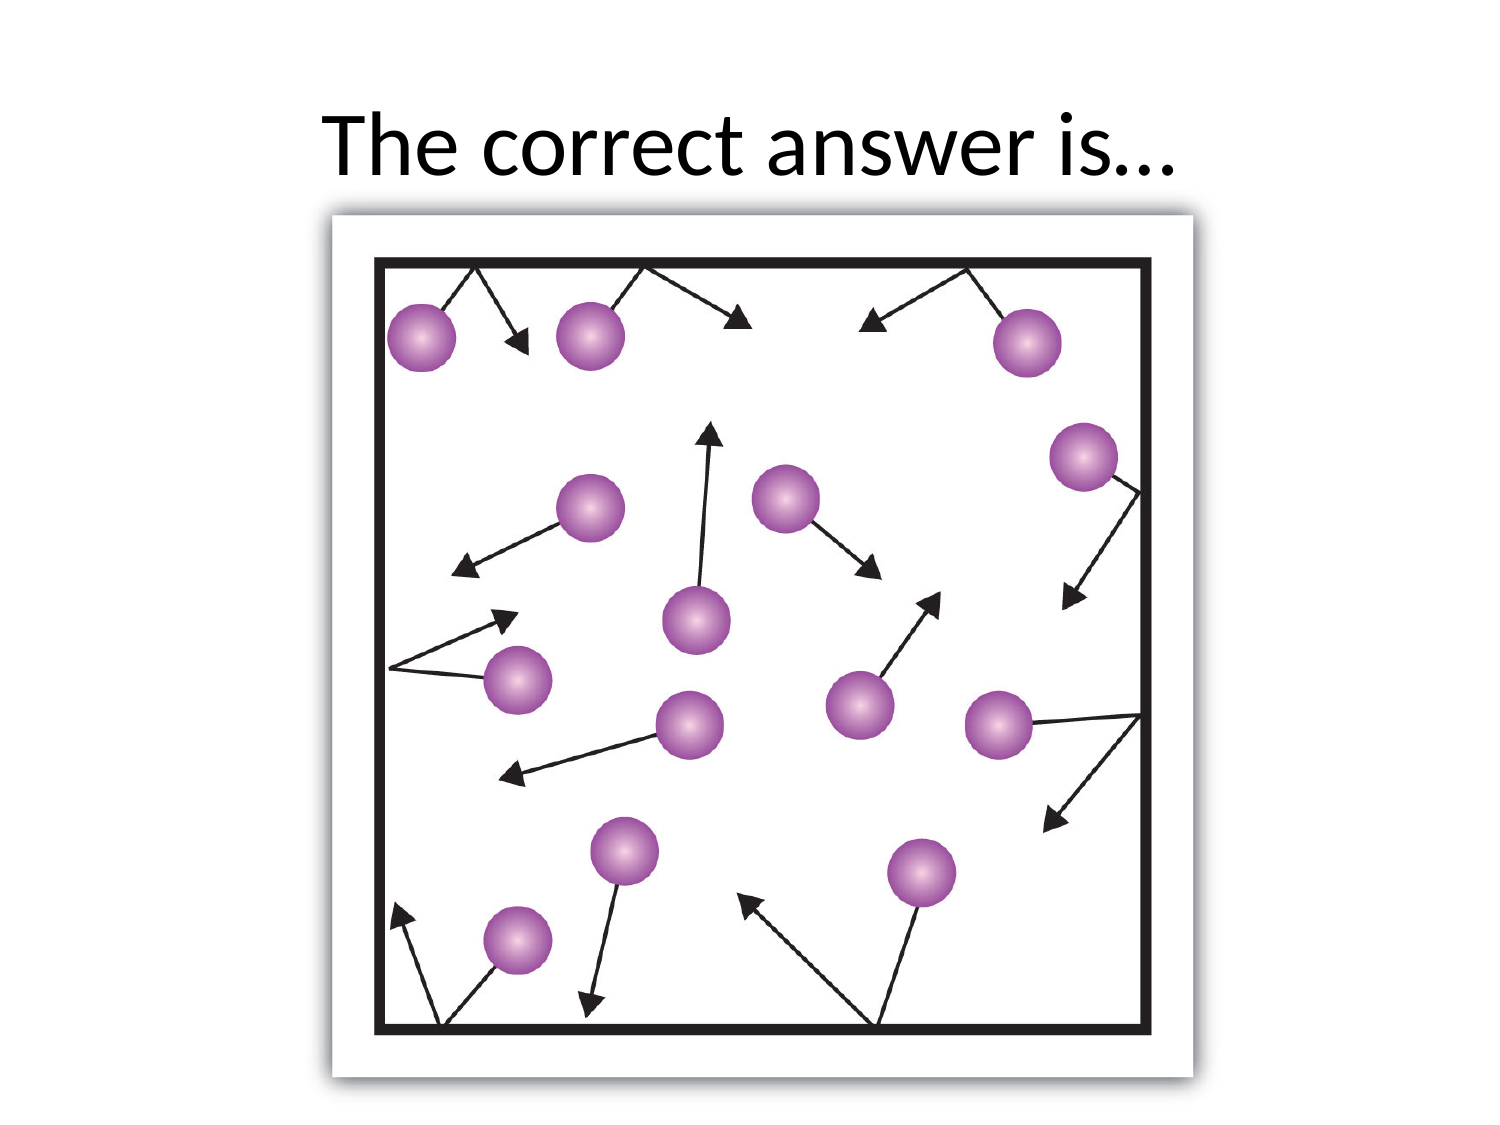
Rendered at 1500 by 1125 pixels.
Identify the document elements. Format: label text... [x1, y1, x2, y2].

title The correct answer is… [75, 45, 1425, 233]
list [299, 183, 1226, 1109]
